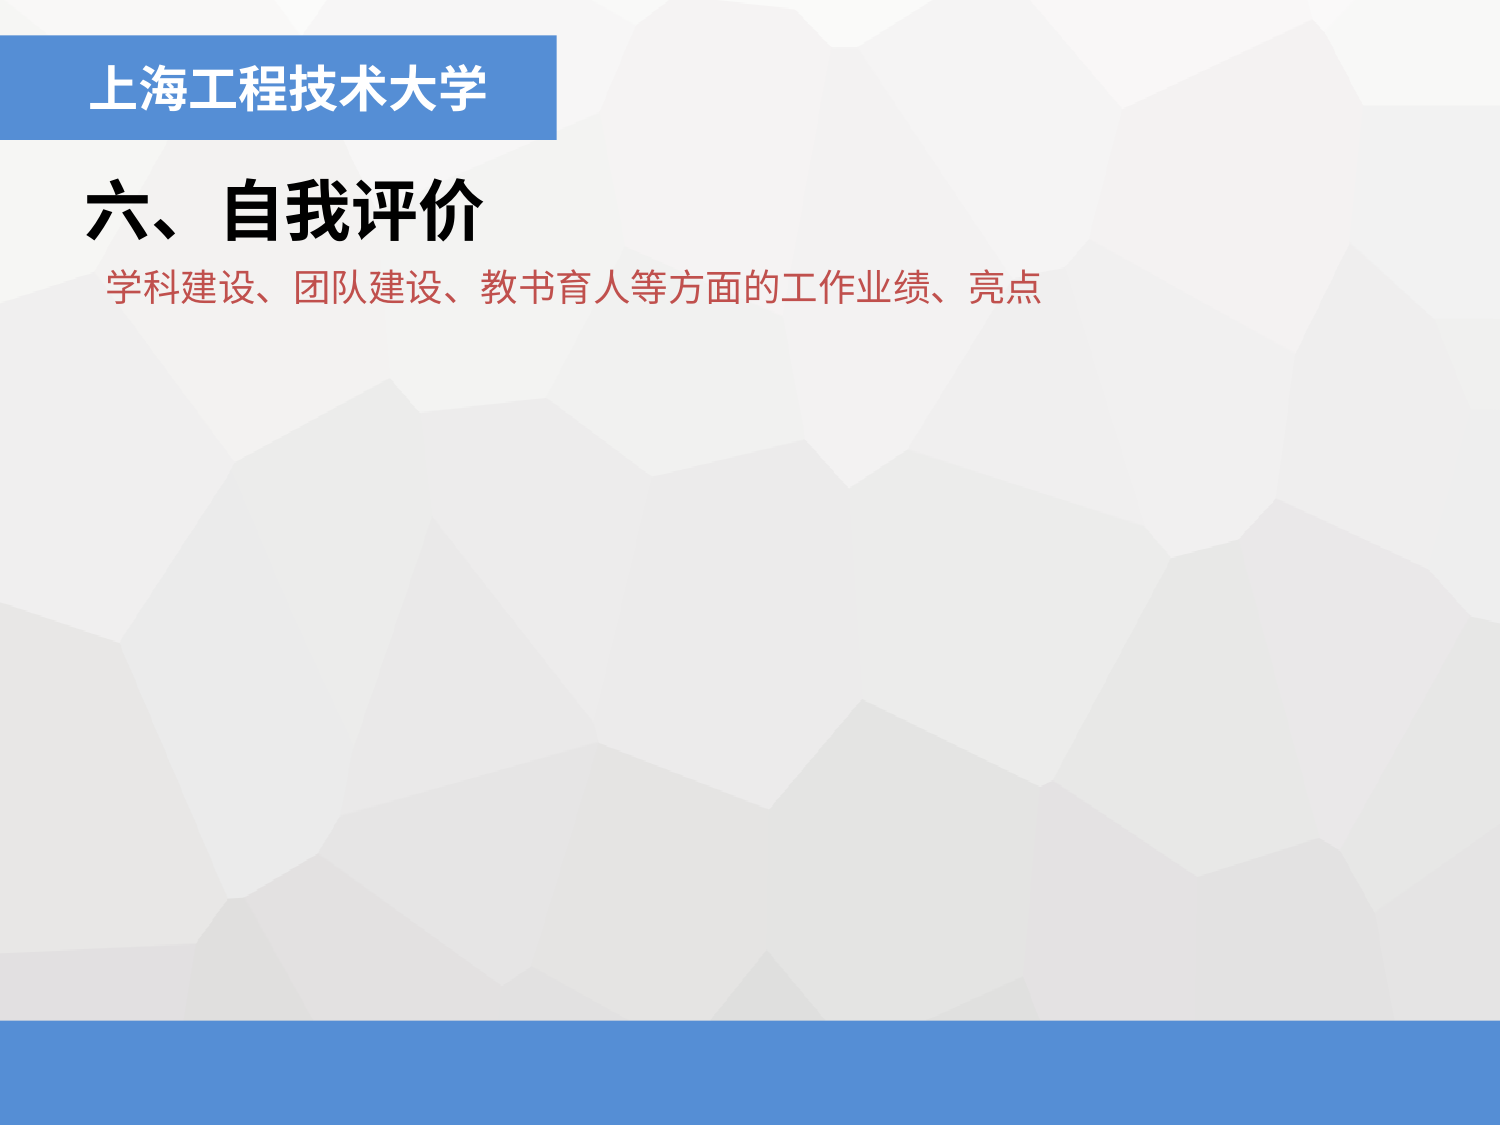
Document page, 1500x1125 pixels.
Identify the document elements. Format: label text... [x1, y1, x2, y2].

text_box 六、自我评价 [70, 161, 587, 256]
picture [0, 0, 1500, 1020]
text_box [0, 35, 557, 140]
text_box 学科建设、团队建设、教书育人等方面的工作业绩、亮点 [90, 257, 1181, 317]
text_box [0, 1020, 1500, 1125]
text_box 上海工程技术大学 [73, 49, 504, 125]
